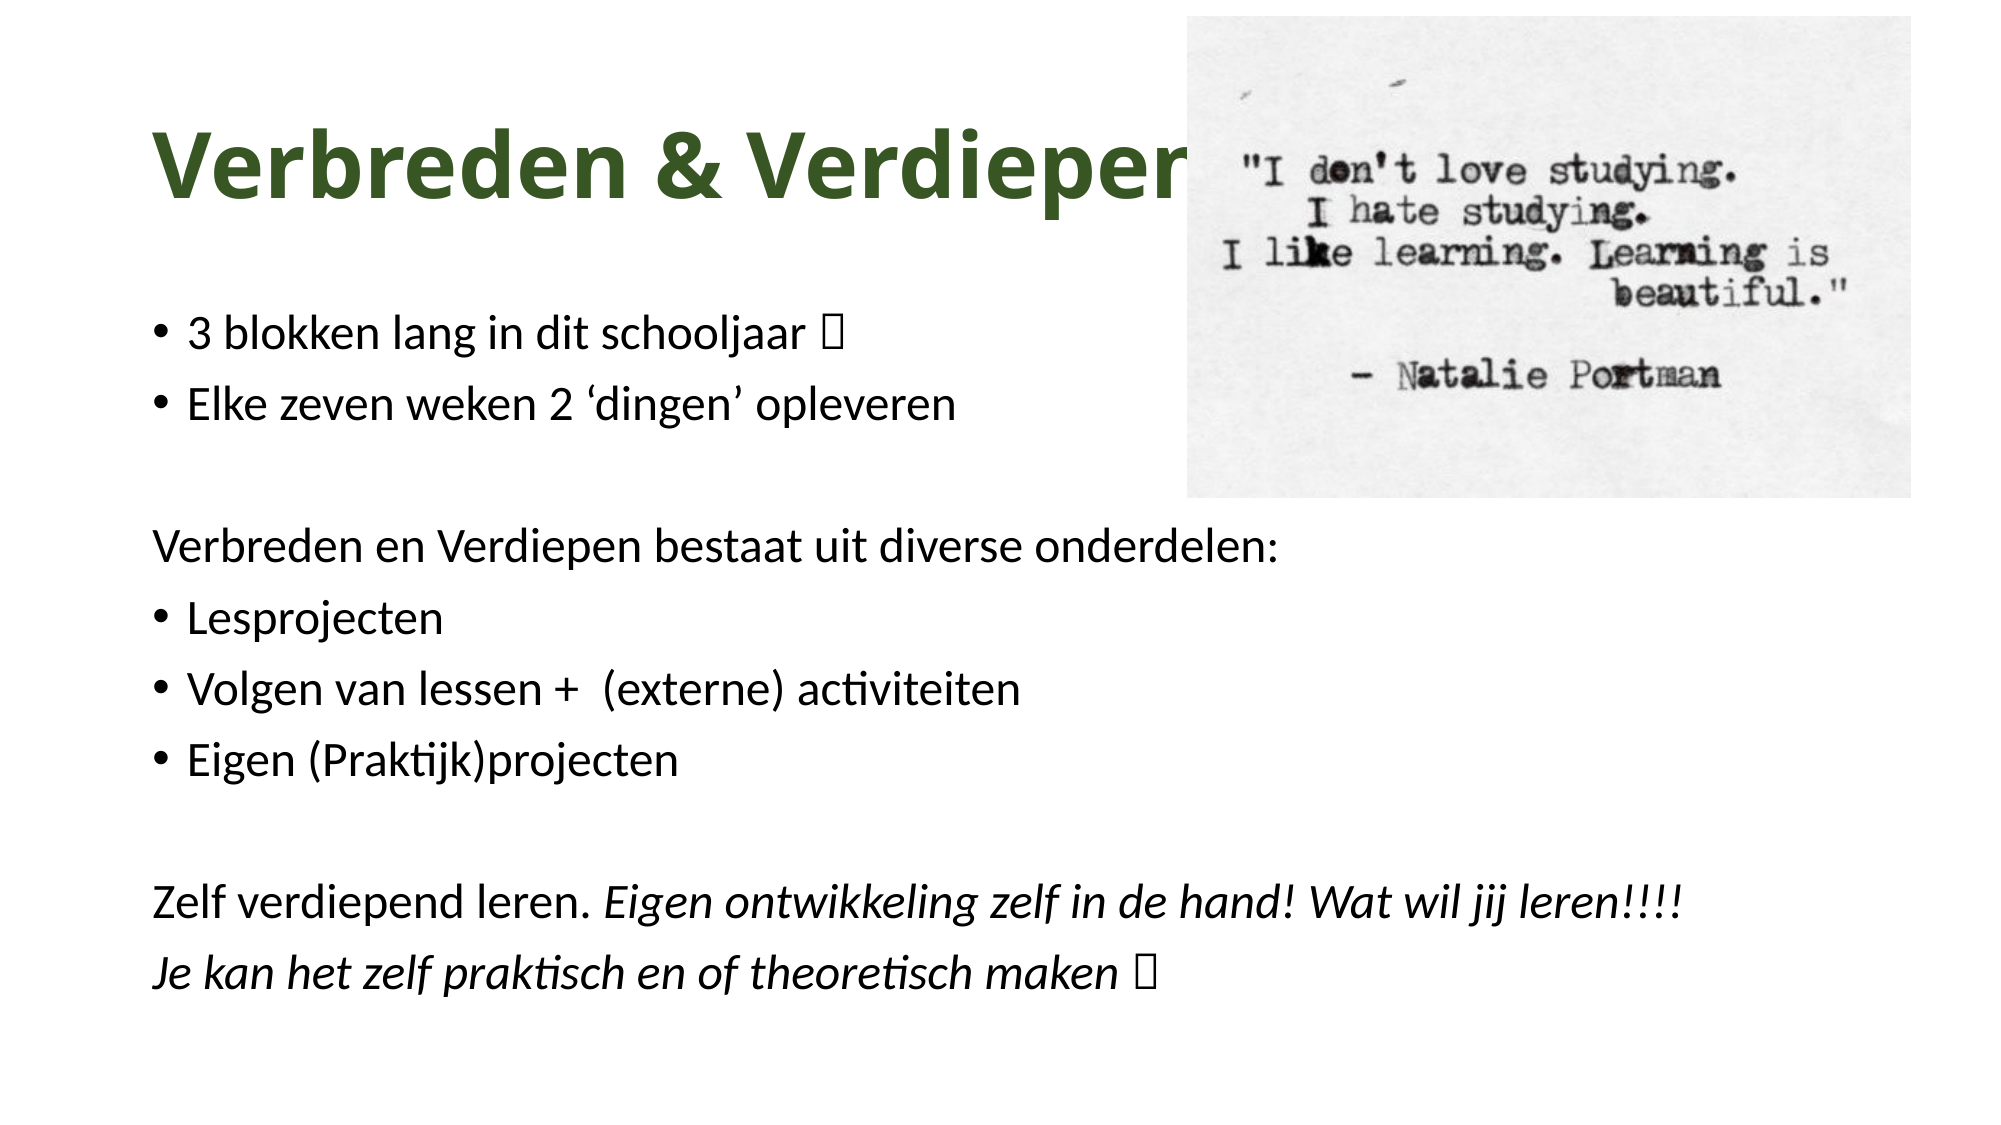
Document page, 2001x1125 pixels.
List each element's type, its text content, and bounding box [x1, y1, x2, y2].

picture [1187, 16, 1911, 498]
title Verbreden & Verdiepen [137, 59, 1187, 278]
list 3 blokken lang in dit schooljaar  Elke zeven weken 2 ‘dingen’ opleveren Verbreden en Verdiepen bestaat uit diverse onderdelen: Lesprojecten Volgen van lessen + (externe) activiteiten Eigen (Praktijk)projecten Zelf verdiepend leren. Eigen ontwikkeling zelf in de hand! Wat wil jij leren!!!! Je kan het zelf praktisch en of theoretisch maken  [137, 299, 1863, 1014]
